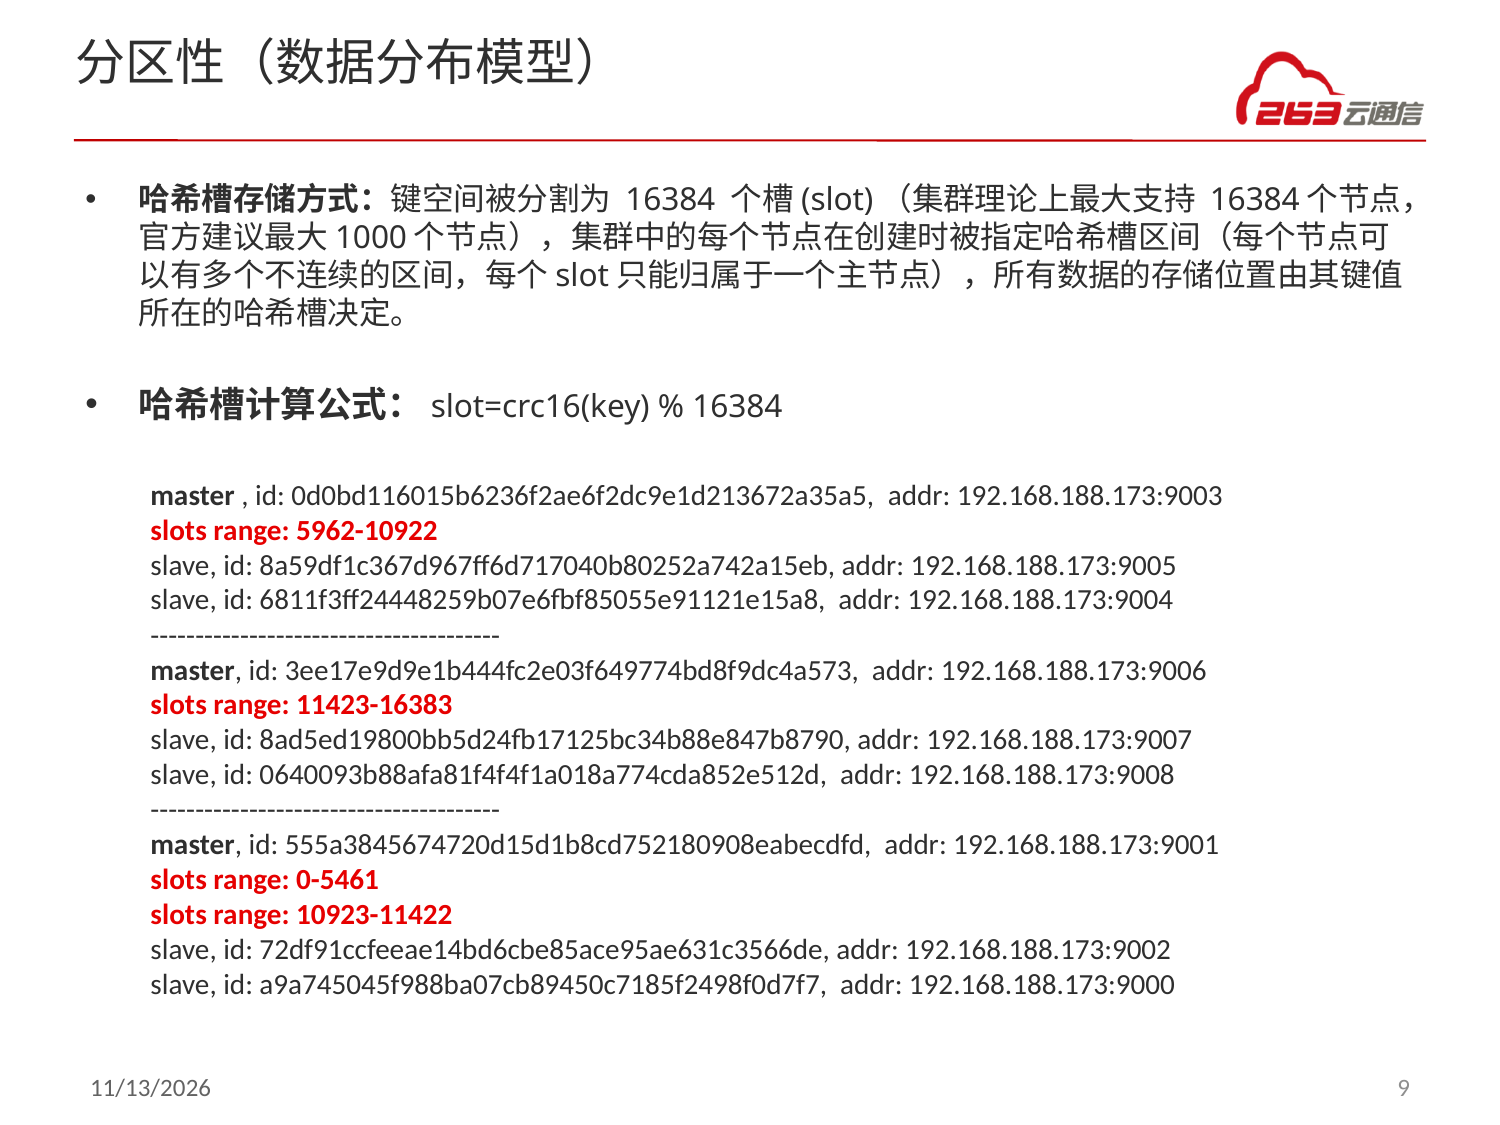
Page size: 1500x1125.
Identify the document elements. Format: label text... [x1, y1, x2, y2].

text_box master , id: 0d0bd116015b6236f2ae6f2dc9e1d213672a35a5, addr: 192.168.188.173:9003 slots range: 5962-10922 slave, id: 8a59df1c367d967ff6d717040b80252a742a15eb, addr: 192.168.188.173:9005 slave, id: 6811f3ff24448259b07e6fbf85055e91121e15a8, addr: 192.168.188.173:9004 --------------------------------------- master, id: 3ee17e9d9e1b444fc2e03f649774bd8f9dc4a573, addr: 192.168.188.173:9006 slots range: 11423-16383 slave, id: 8ad5ed19800bb5d24fb17125bc34b88e847b8790, addr: 192.168.188.173:9007 slave, id: 0640093b88afa81f4f4f1a018a774cda852e512d, addr: 192.168.188.173:9008 --------------------------------------- master, id: 555a3845674720d15d1b8cd752180908eabecdfd, addr: 192.168.188.173:9001 slots range: 0-5461 slots range: 10923-11422 slave, id: 72df91ccfeeae14bd6cbe85ace95ae631c3566de, addr: 192.168.188.173:9002 slave, id: a9a745045f988ba07cb89450c7185f2498f0d7f7, addr: 192.168.188.173:9000 [135, 468, 1353, 1008]
list 哈希槽存储方式：键空间被分割为 16384 个槽(slot)（集群理论上最大支持 16384个节点，官方建议最大1000个节点），集群中的每个节点在创建时被指定哈希槽区间（每个节点可以有多个不连续的区间，每个slot只能归属于一个主节点），所有数据的存储位置由其键值所在的哈希槽决定。 哈希槽计算公式：slot=crc16(key) % 16384 [70, 171, 1421, 433]
title 分区性（数据分布模型） [75, 30, 1235, 136]
picture [1230, 37, 1430, 141]
